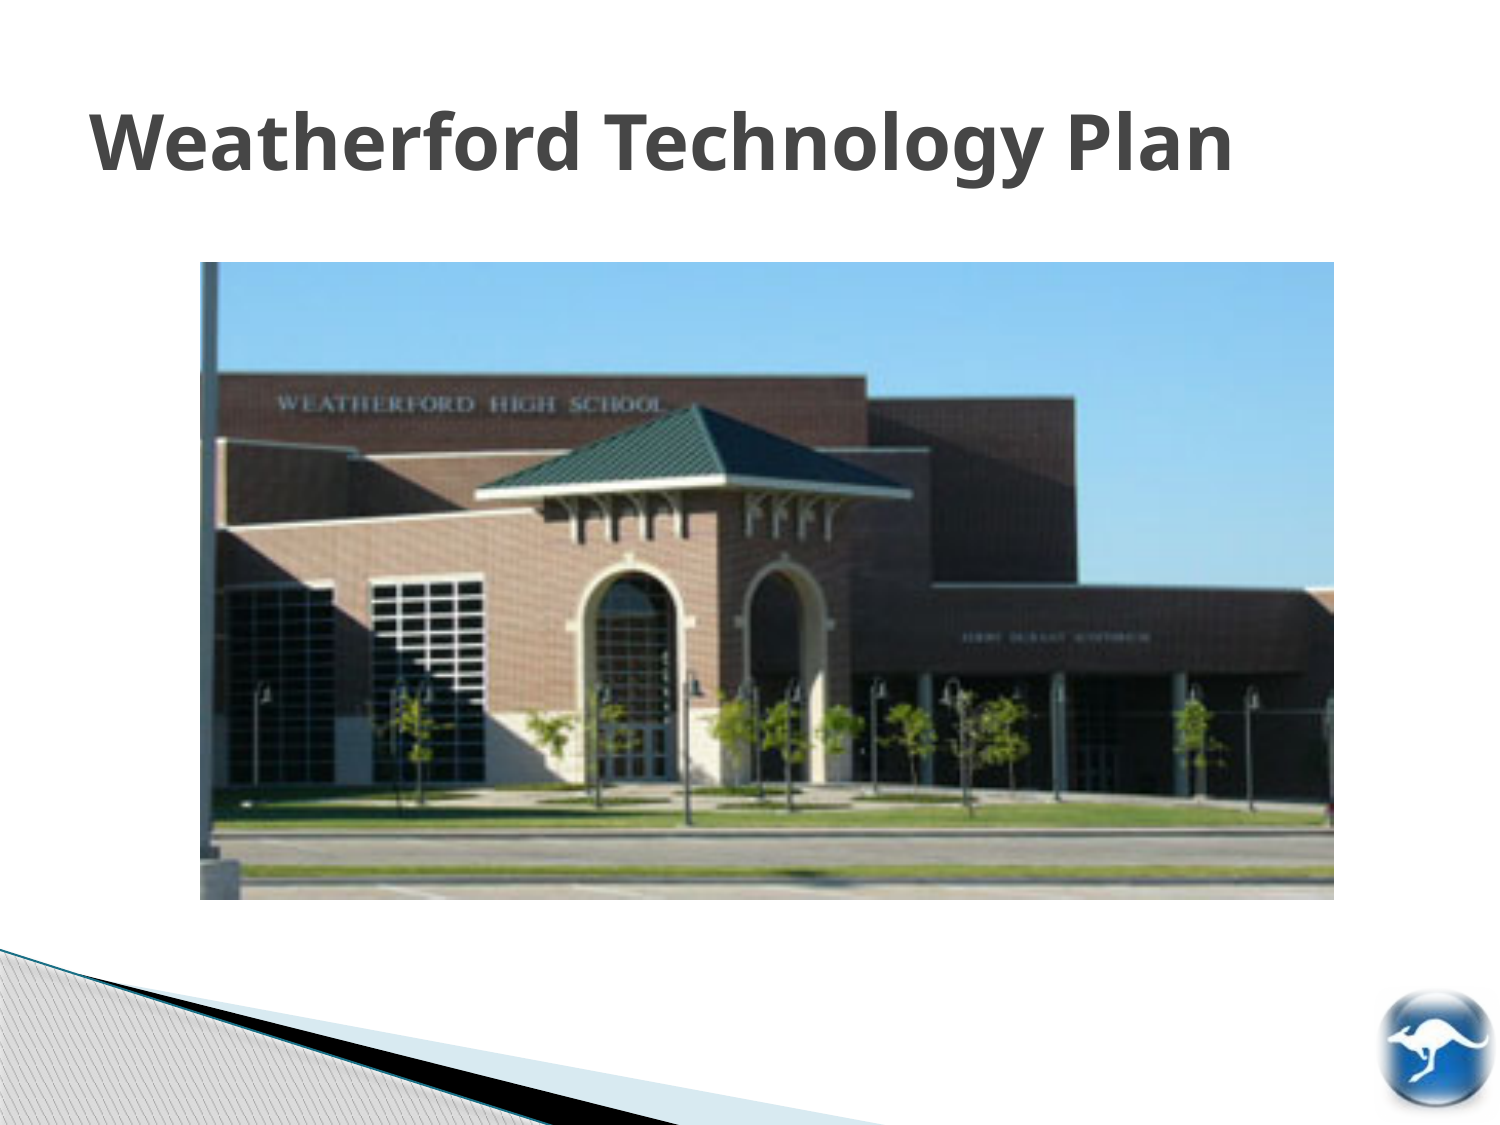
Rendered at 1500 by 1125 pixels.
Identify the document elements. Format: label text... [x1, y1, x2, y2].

title Weatherford Technology Plan [75, 45, 1425, 233]
picture [1373, 985, 1500, 1125]
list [199, 262, 1334, 901]
